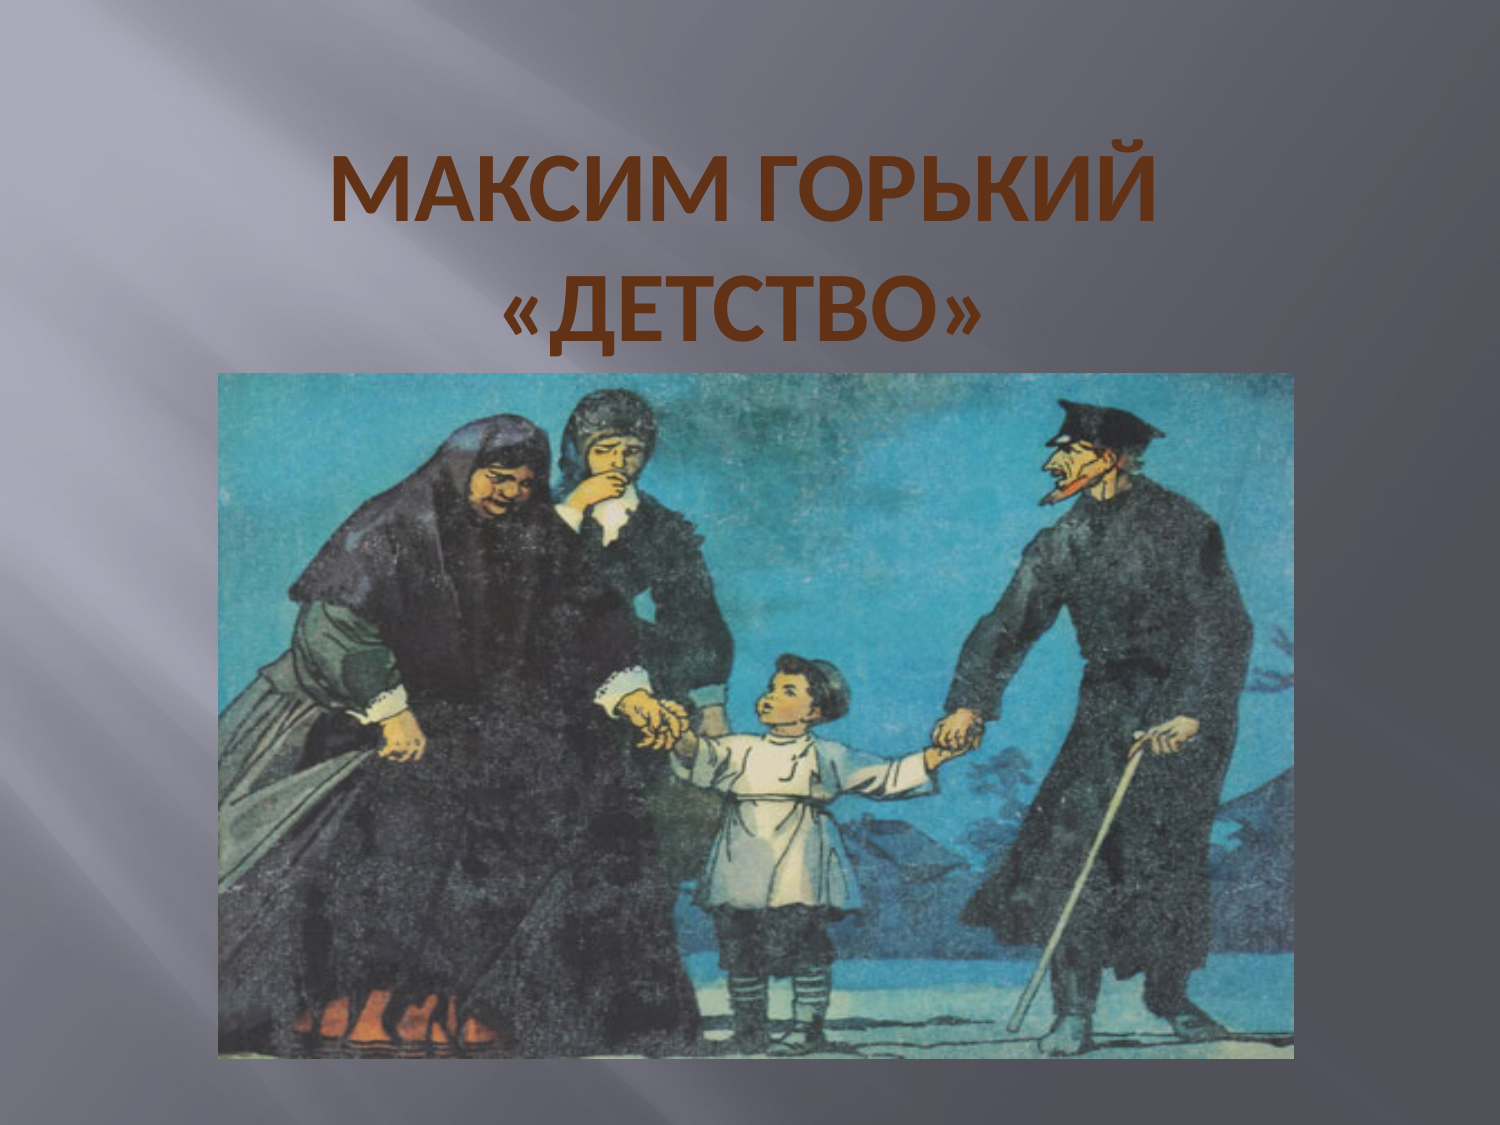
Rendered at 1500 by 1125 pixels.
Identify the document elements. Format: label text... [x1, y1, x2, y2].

picture [218, 373, 1294, 1059]
title Максим горький «Детство» [69, 125, 1420, 362]
